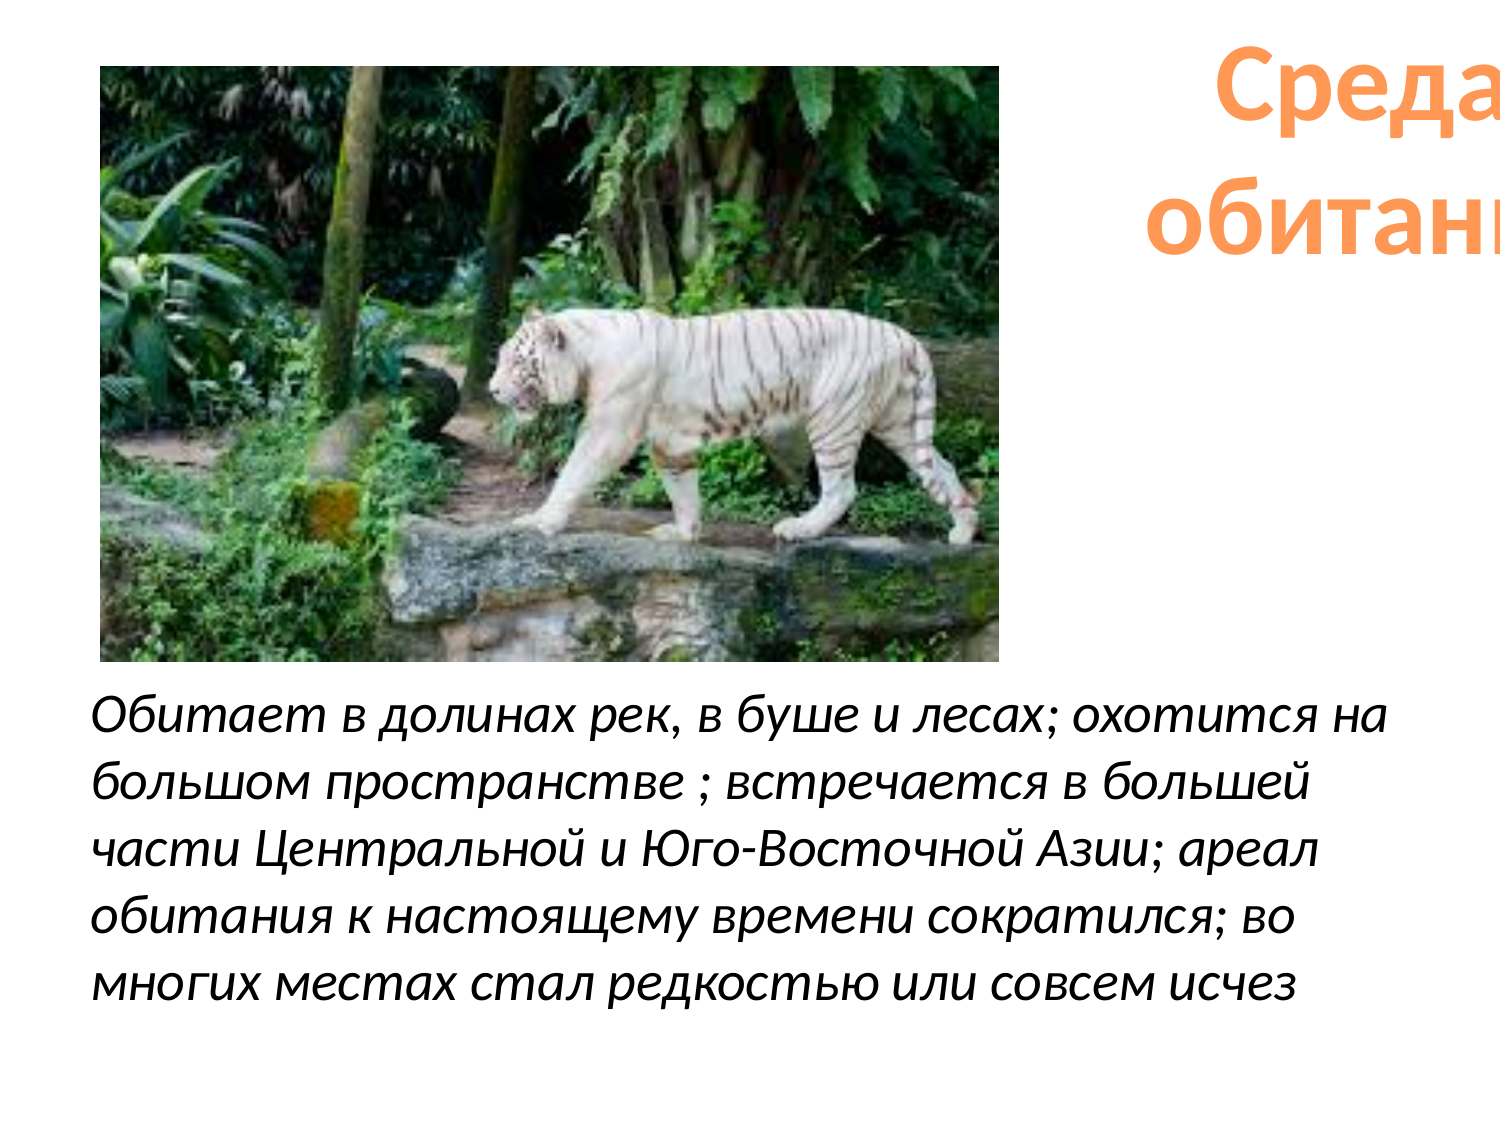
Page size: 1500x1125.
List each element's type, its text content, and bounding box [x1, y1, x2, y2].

text_box Среда обитания [1129, 0, 1500, 285]
picture [100, 66, 999, 662]
list Обитает в долинах рек, в буше и лесах; охотится на большом пространстве ; встречается в большей части Центральной и Юго-Восточной Азии; ареал обитания к настоящему времени сократился; во многих местах стал редкостью или совсем исчез [75, 668, 1425, 1071]
